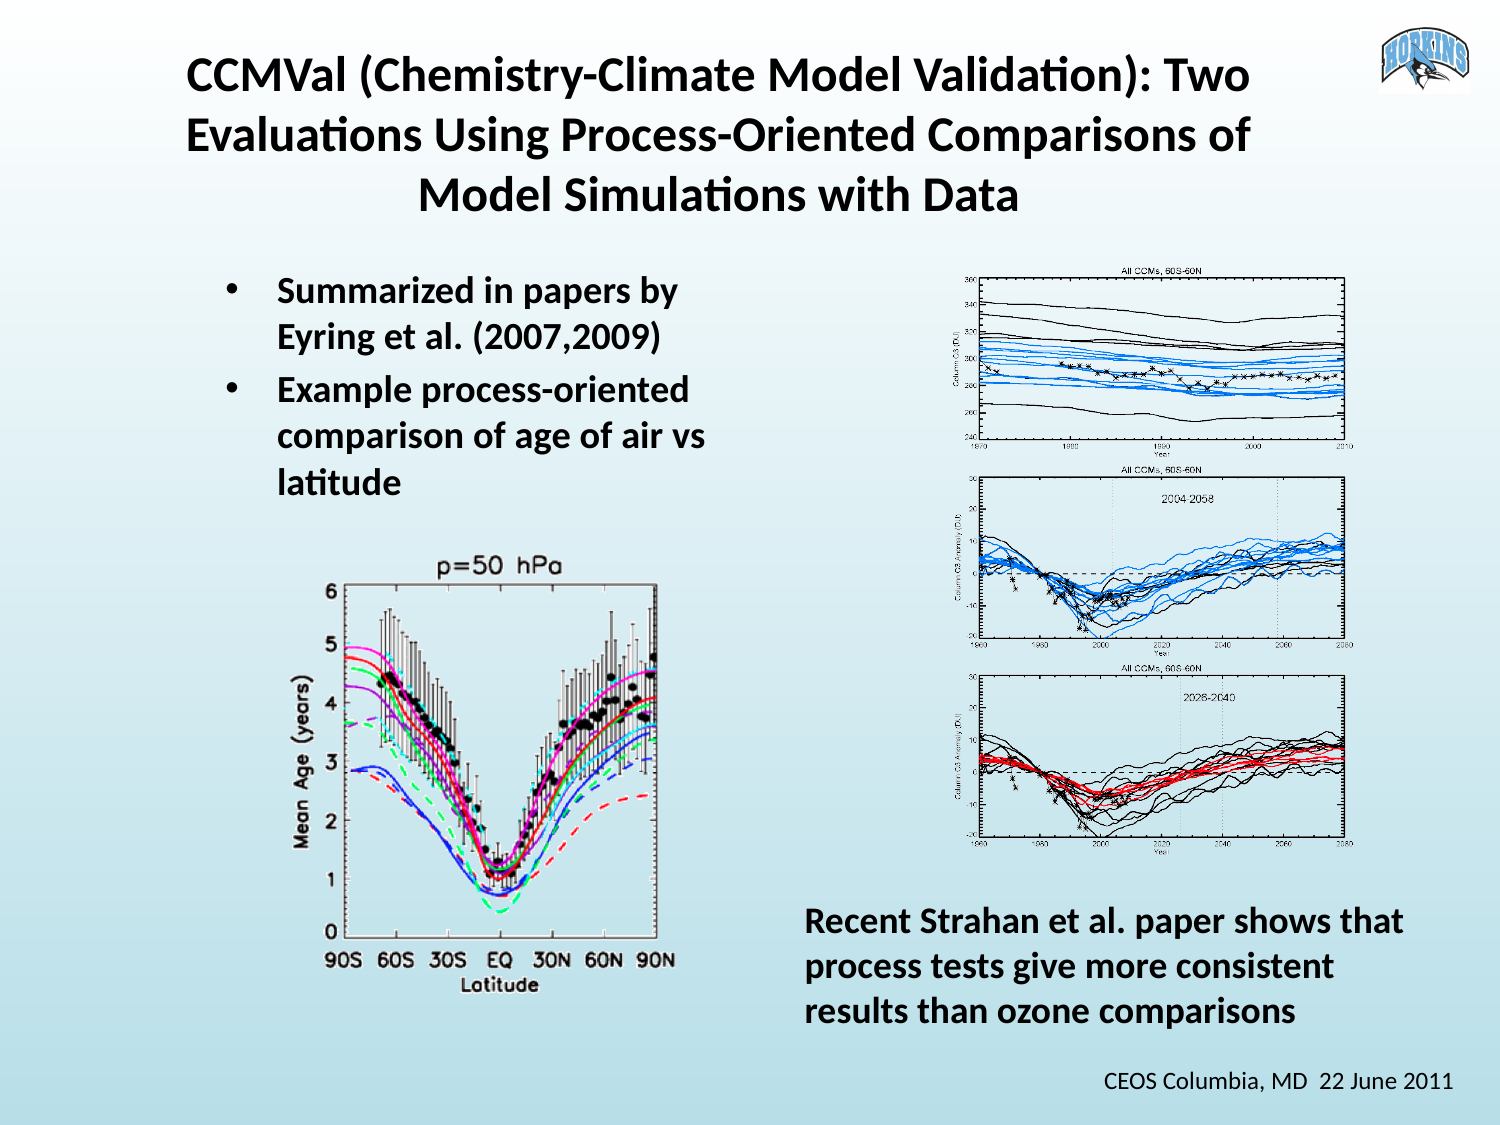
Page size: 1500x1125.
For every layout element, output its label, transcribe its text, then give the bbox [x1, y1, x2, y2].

list Summarized in papers by Eyring et al. (2007,2009) Example process-oriented comparison of age of air vs latitude [210, 257, 752, 511]
title CCMVal (Chemistry-Climate Model Validation): Two Evaluations Using Process-Oriented Comparisons of Model Simulations with Data [108, 38, 1330, 226]
text_box Recent Strahan et al. paper shows that process tests give more consistent results than ozone comparisons [789, 888, 1453, 1039]
picture [277, 548, 683, 999]
picture [1379, 25, 1471, 94]
picture [951, 256, 1357, 858]
